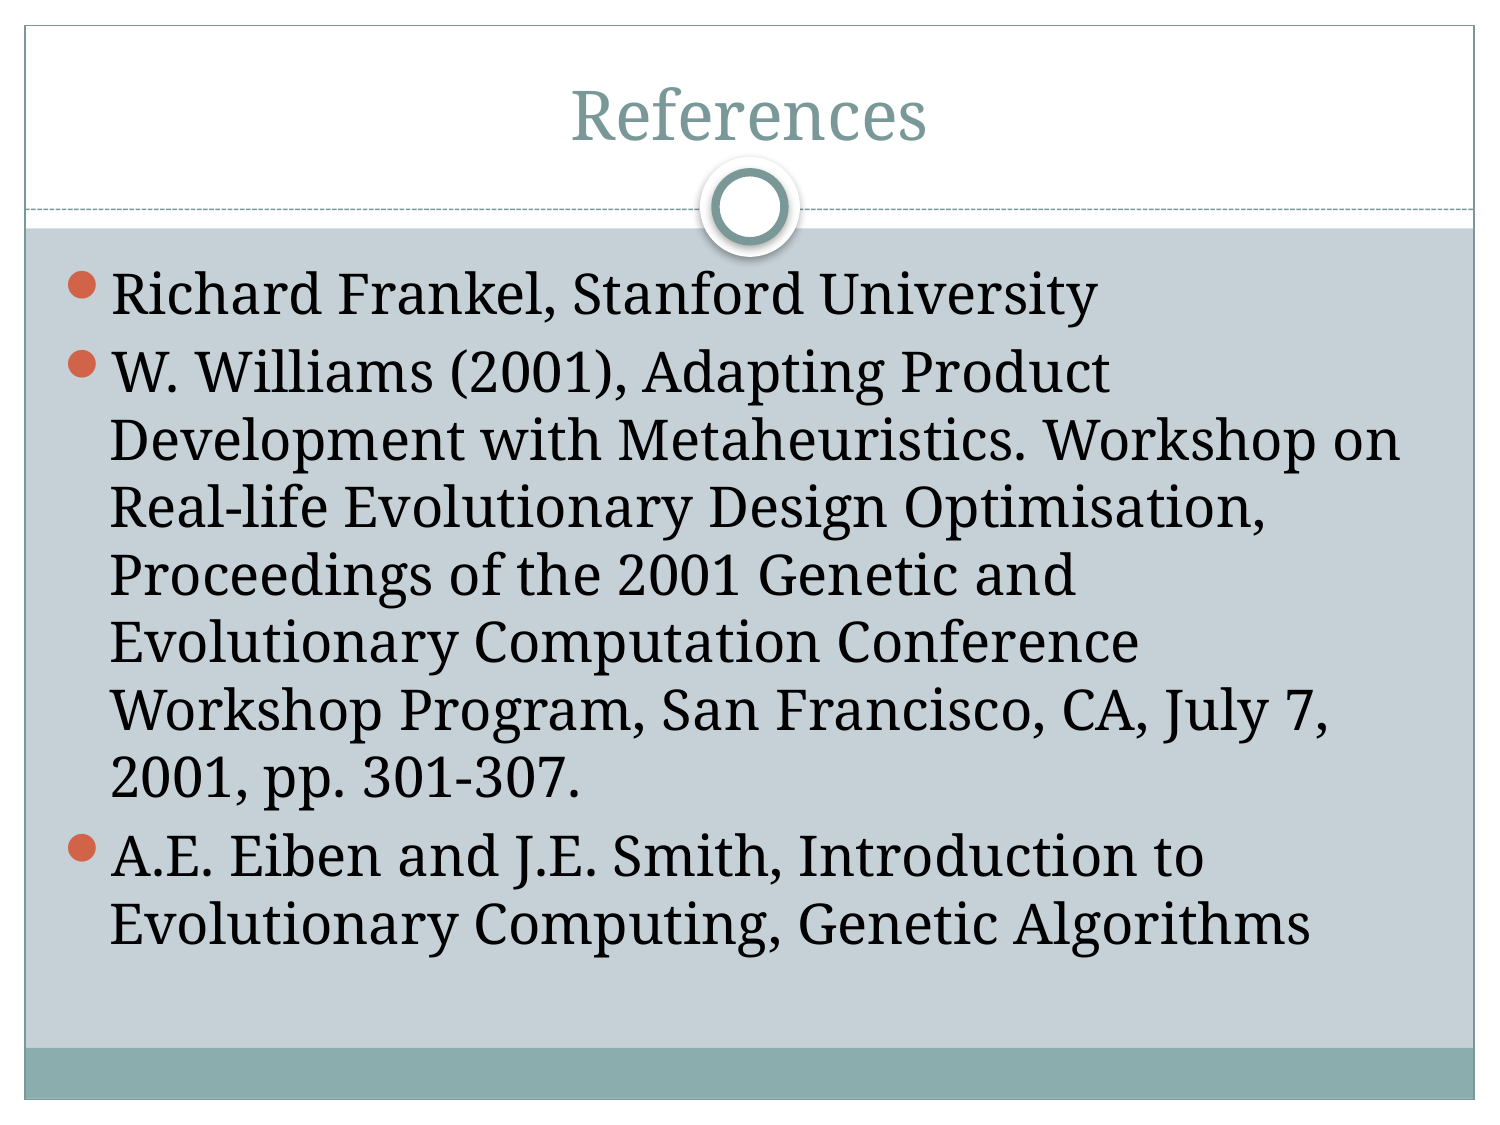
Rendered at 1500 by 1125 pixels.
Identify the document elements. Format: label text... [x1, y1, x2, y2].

list Richard Frankel, Stanford University W. Williams (2001), Adapting Product Development with Metaheuristics. Workshop on Real-life Evolutionary Design Optimisation, Proceedings of the 2001 Genetic and Evolutionary Computation Conference Workshop Program, San Francisco, CA, July 7, 2001, pp. 301-307. A.E. Eiben and J.E. Smith, Introduction to Evolutionary Computing, Genetic Algorithms [49, 250, 1445, 1001]
title References [49, 37, 1450, 162]
